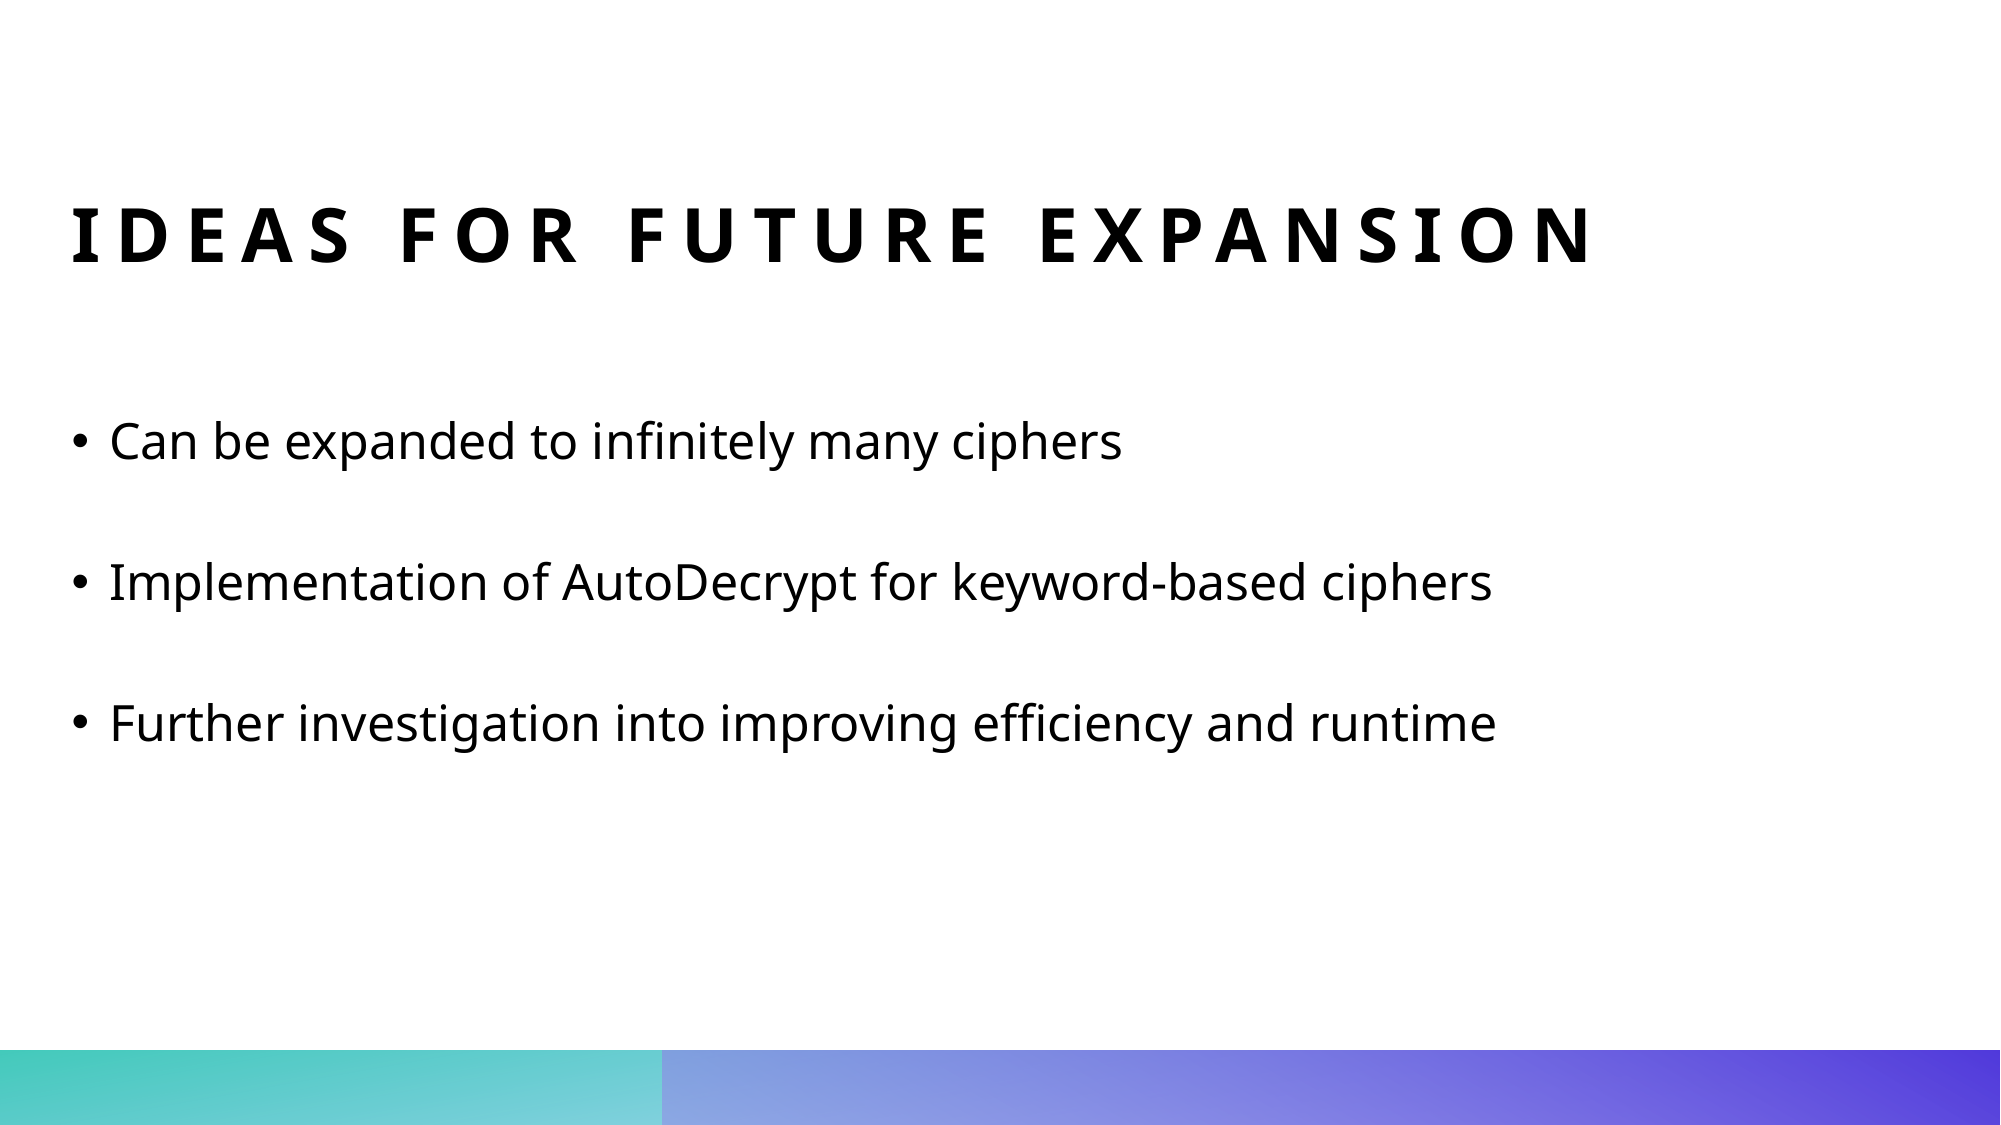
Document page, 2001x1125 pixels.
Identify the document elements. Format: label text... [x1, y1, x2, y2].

title Ideas for Future expansion [71, 75, 1752, 278]
list Can be expanded to infinitely many ciphers Implementation of AutoDecrypt for keyword-based ciphers Further investigation into improving efficiency and runtime [71, 350, 1752, 973]
